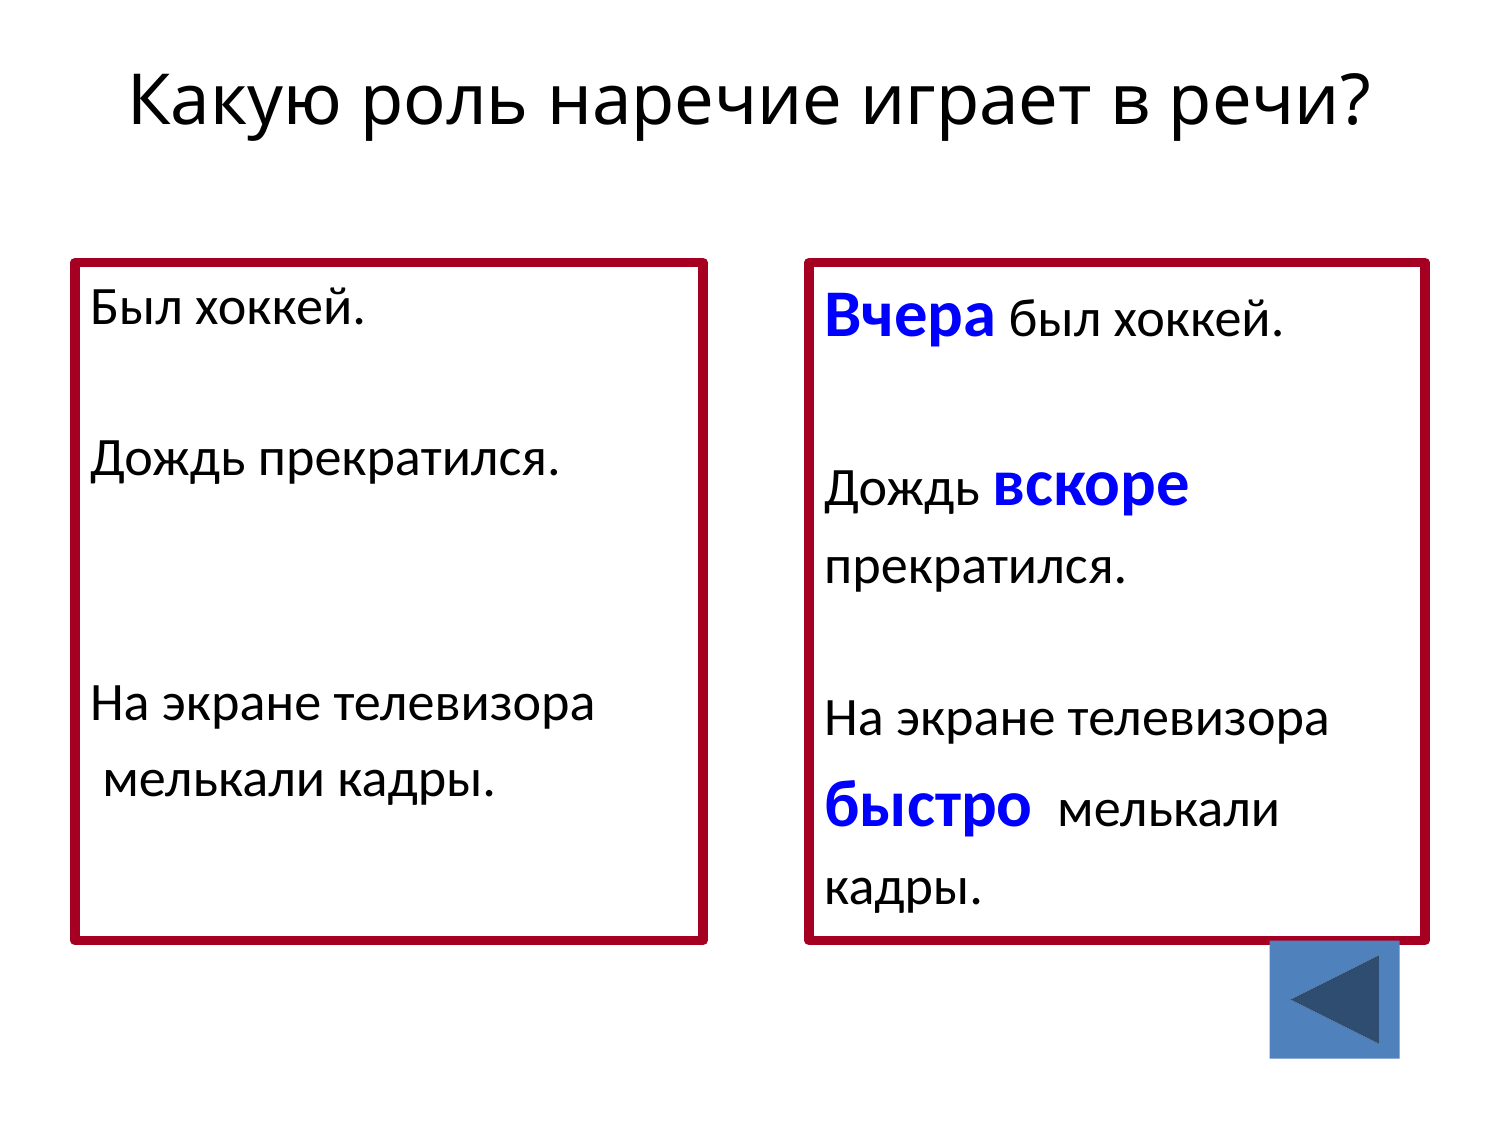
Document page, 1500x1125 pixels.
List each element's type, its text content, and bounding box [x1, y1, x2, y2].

title Какую роль наречие играет в речи? [75, 45, 1425, 233]
list Был хоккей. Дождь прекратился. На экране телевизора мелькали кадры. [75, 262, 703, 941]
text_box [1269, 940, 1400, 1059]
list Вчера был хоккей. Дождь вскоре прекратился. На экране телевизора быстро мелькали кадры. [809, 262, 1425, 941]
